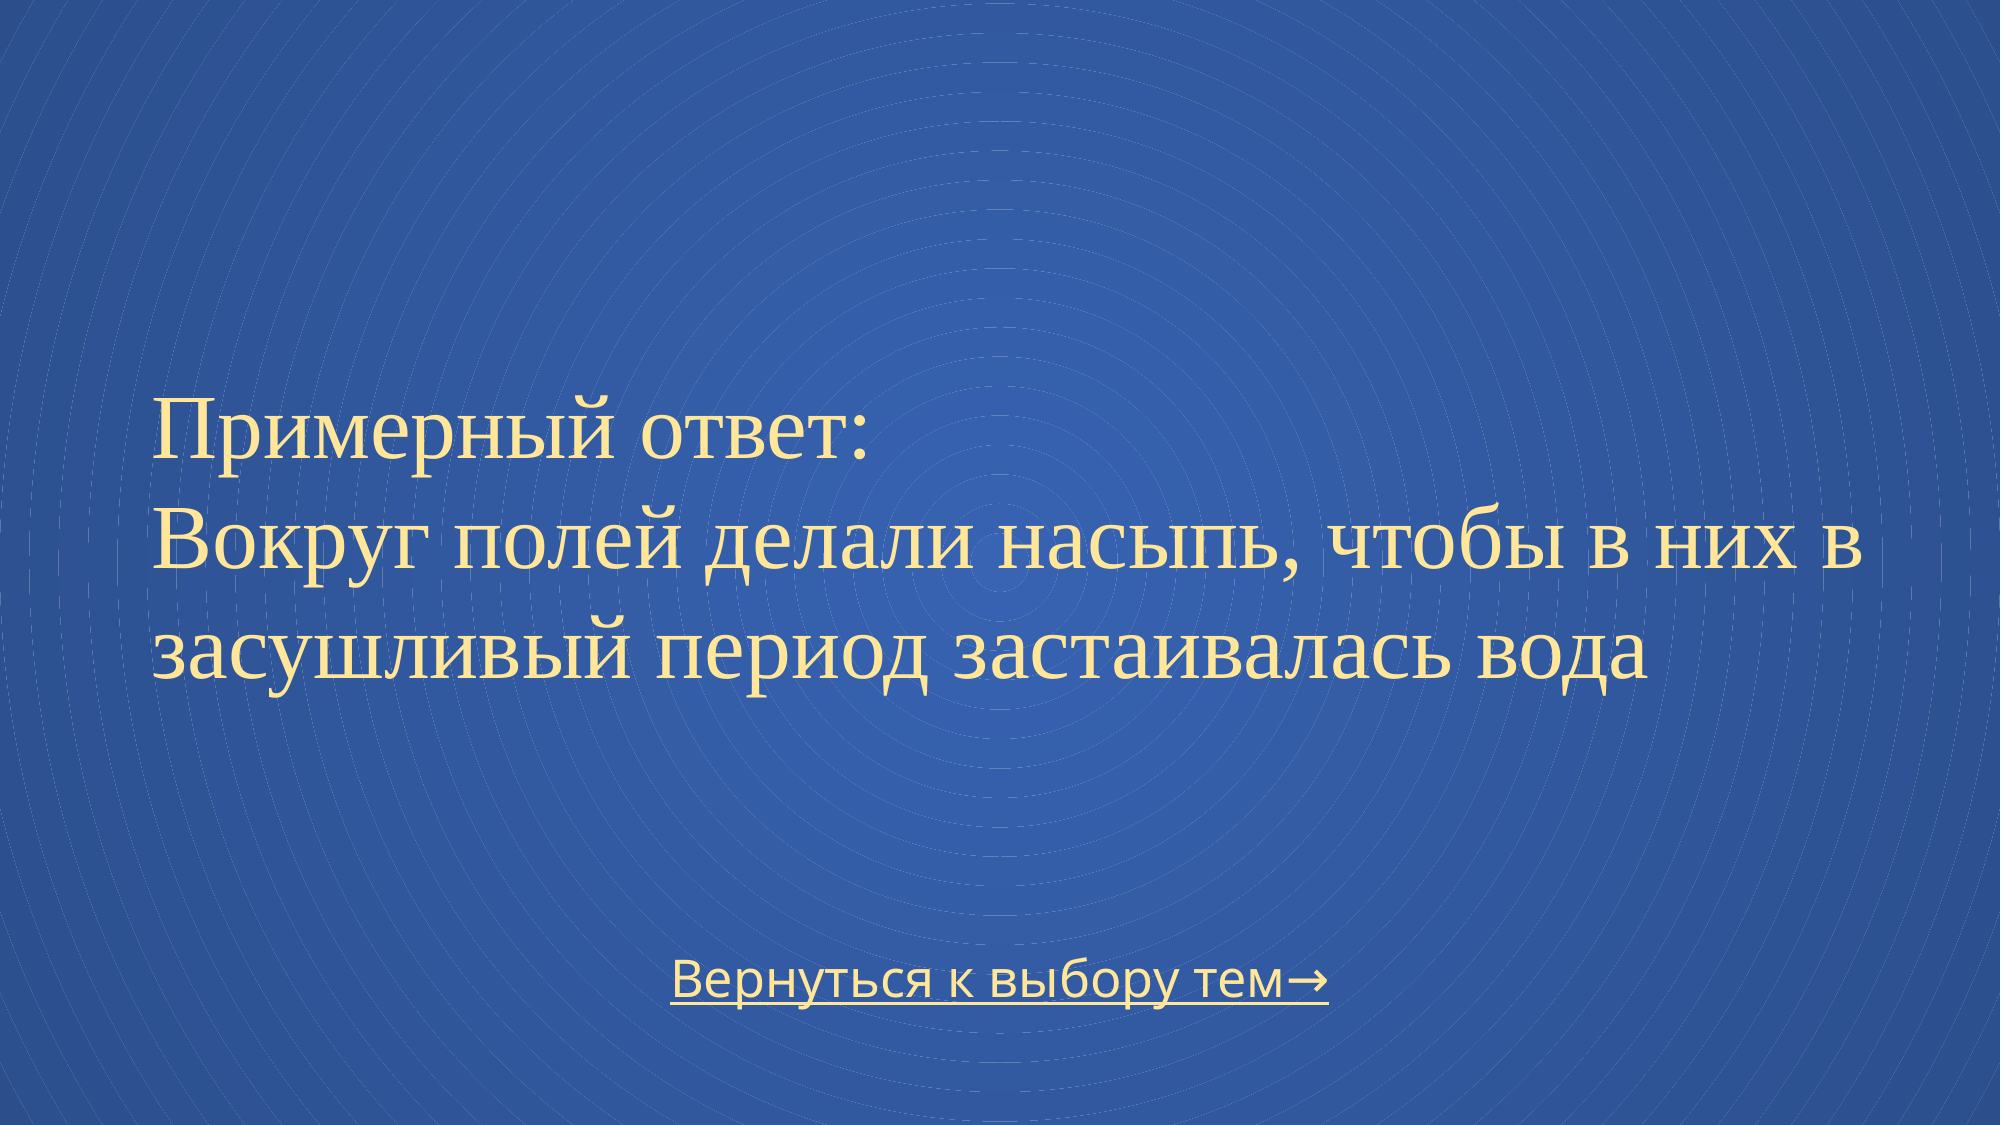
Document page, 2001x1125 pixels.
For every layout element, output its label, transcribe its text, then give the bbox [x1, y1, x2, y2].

text_box Примерный ответ: Вокруг полей делали насыпь, чтобы в них в засушливый период застаивалась вода [136, 359, 1940, 704]
text_box Вернуться к выбору тем→ [655, 938, 1345, 1016]
